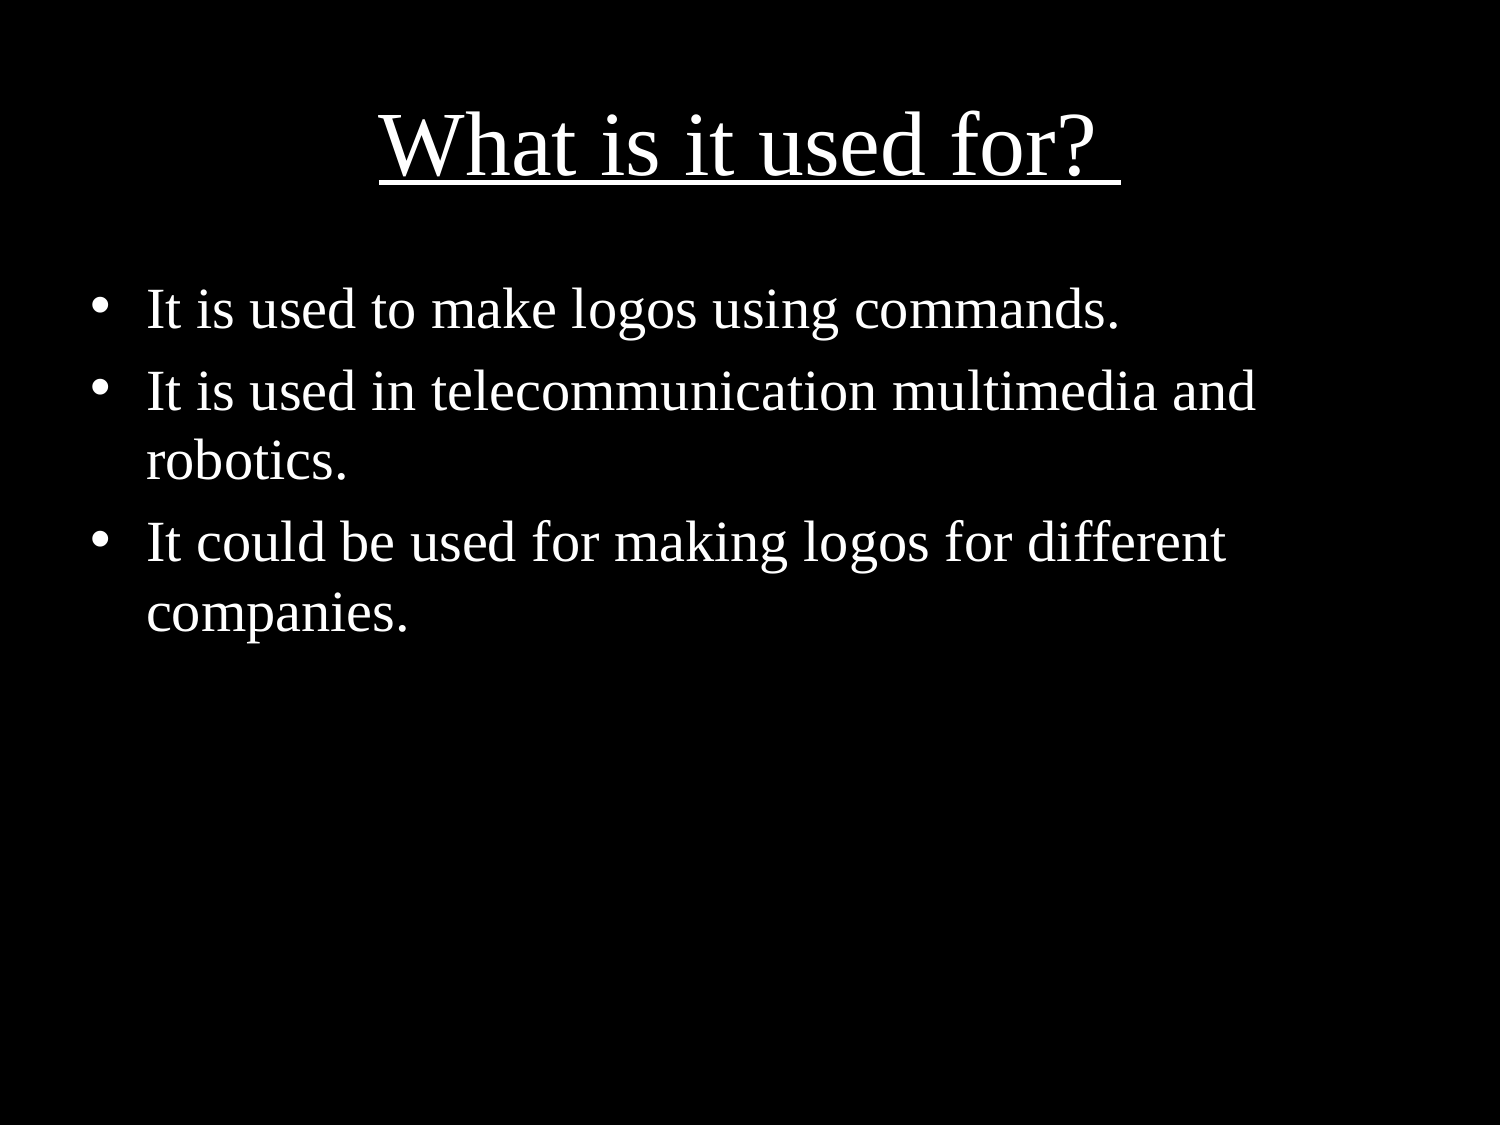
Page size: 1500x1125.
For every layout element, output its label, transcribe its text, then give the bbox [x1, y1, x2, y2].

title What is it used for? [75, 45, 1425, 233]
list It is used to make logos using commands. It is used in telecommunication multimedia and robotics. It could be used for making logos for different companies. [75, 262, 1425, 1005]
